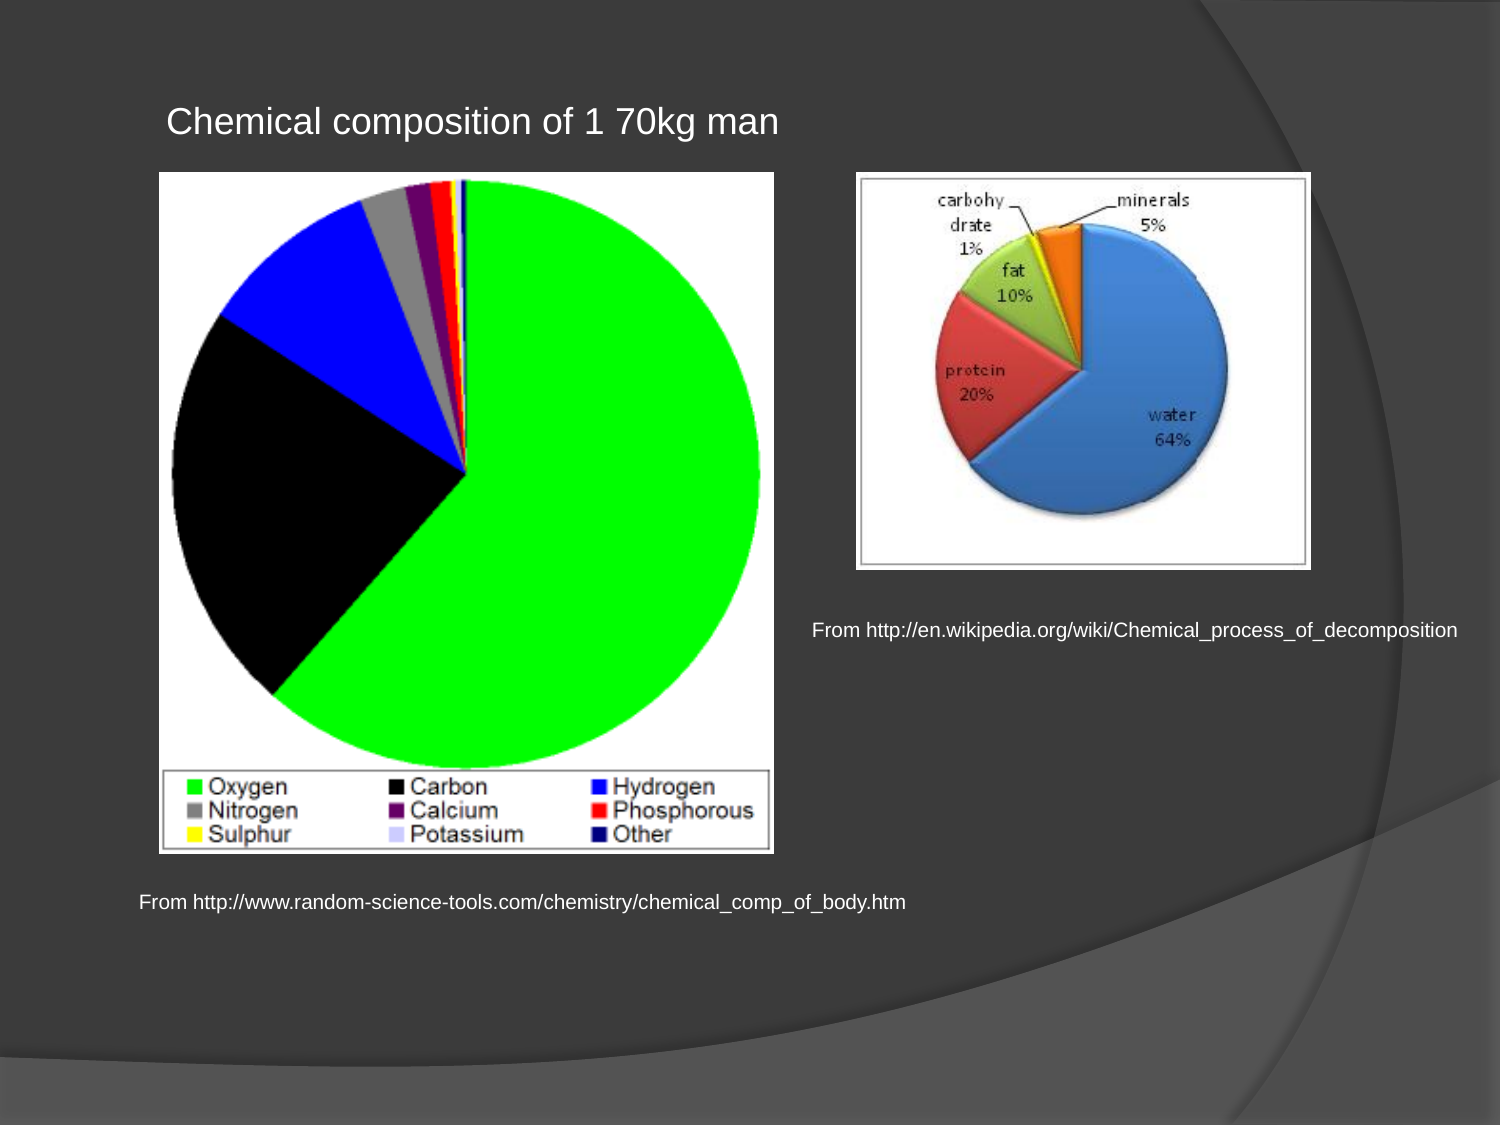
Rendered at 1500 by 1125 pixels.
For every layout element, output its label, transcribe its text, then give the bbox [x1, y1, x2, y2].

picture [856, 172, 1312, 570]
text_box Chemical composition of 1 70kg man [151, 89, 795, 150]
picture [159, 172, 774, 854]
text_box From http://www.random-science-tools.com/chemistry/chemical_comp_of_body.htm [123, 881, 998, 922]
text_box From http://en.wikipedia.org/wiki/Chemical_process_of_decomposition [797, 609, 1500, 650]
